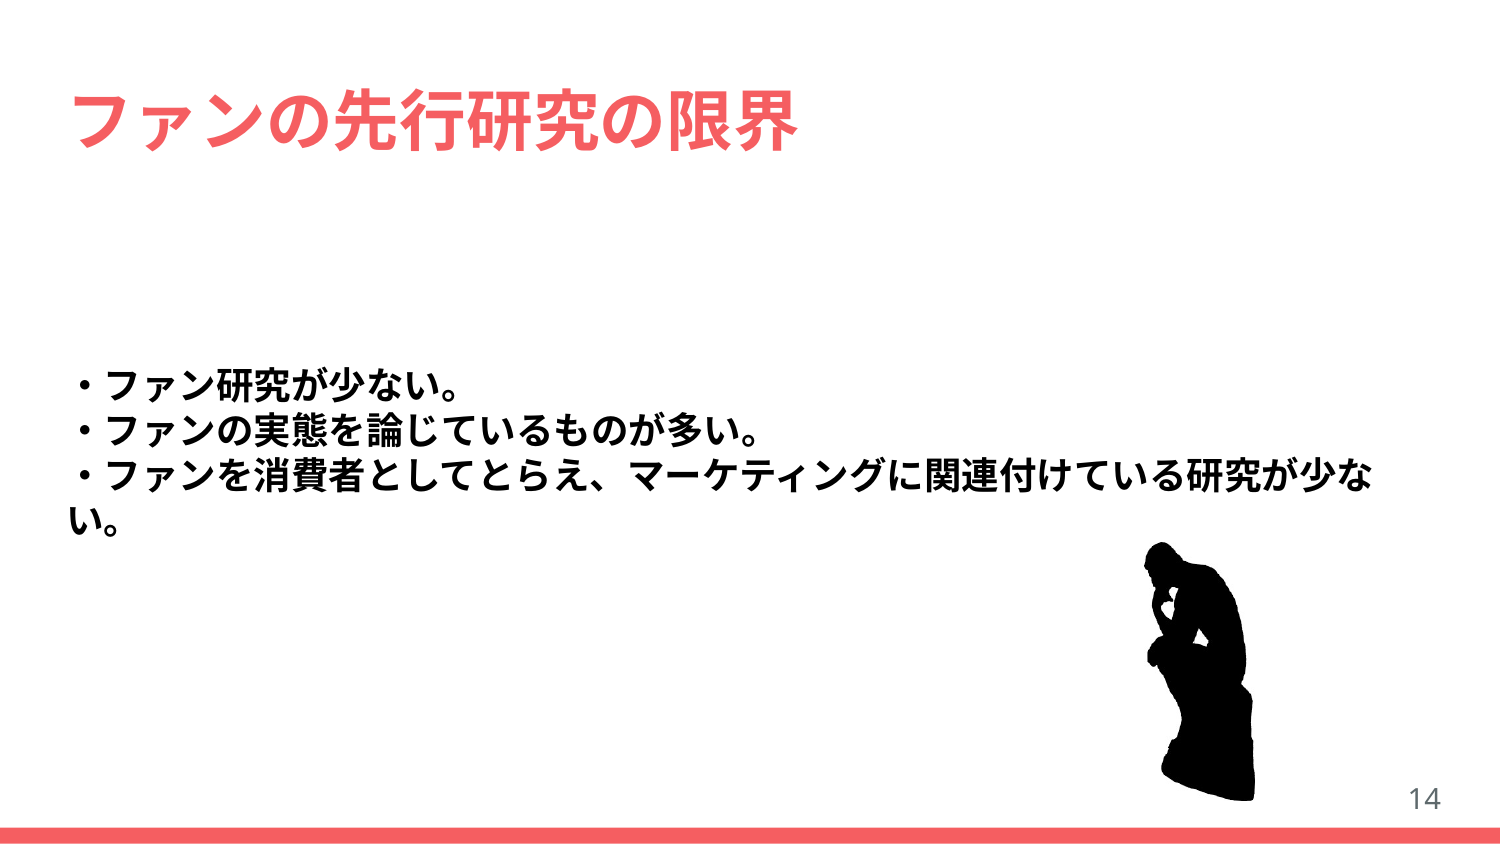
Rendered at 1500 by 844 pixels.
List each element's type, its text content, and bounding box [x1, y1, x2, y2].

picture [1143, 542, 1255, 801]
list ・ファン研究が少ない。 ・ファンの実態を論じているものが多い。 ・ファンを消費者としてとらえ、マーケティングに関連付けている研究が少ない。 [51, 212, 1449, 773]
title ファンの先行研究の限界 [51, 64, 1449, 167]
slide_number 14 [1392, 767, 1483, 833]
